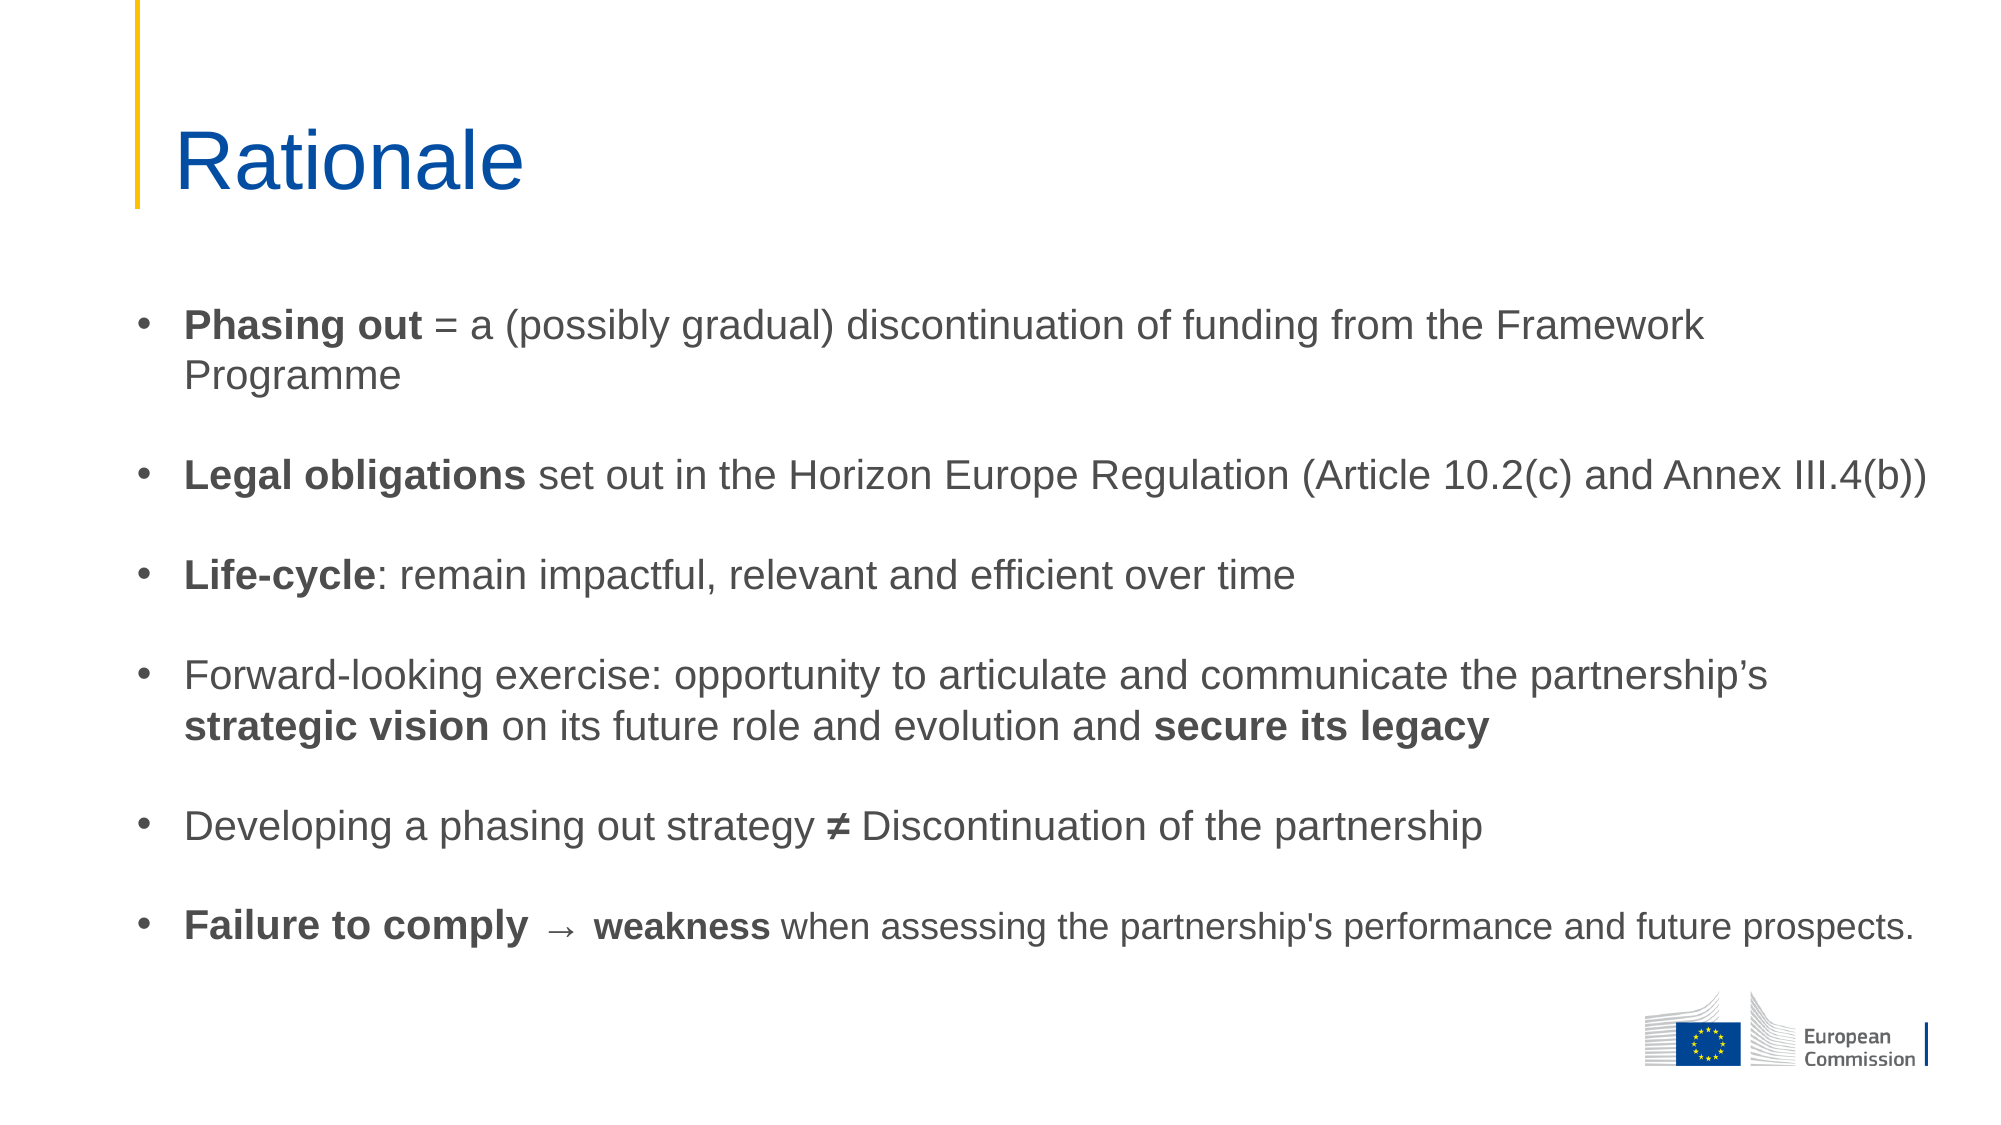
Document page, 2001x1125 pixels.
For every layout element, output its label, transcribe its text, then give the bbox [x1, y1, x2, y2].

text_box Phasing out = a (possibly gradual) discontinuation of funding from the Framework Programme Legal obligations set out in the Horizon Europe Regulation (Article 10.2(c) and Annex III.4(b)) Life-cycle: remain impactful, relevant and efficient over time Forward-looking exercise: opportunity to articulate and communicate the partnership’s strategic vision on its future role and evolution and secure its legacy Developing a phasing out strategy ≠ Discontinuation of the partnership Failure to comply → weakness when assessing the partnership's performance and future prospects. [122, 290, 1947, 1006]
picture [1645, 1006, 1928, 1066]
title Rationale [159, 79, 1885, 208]
